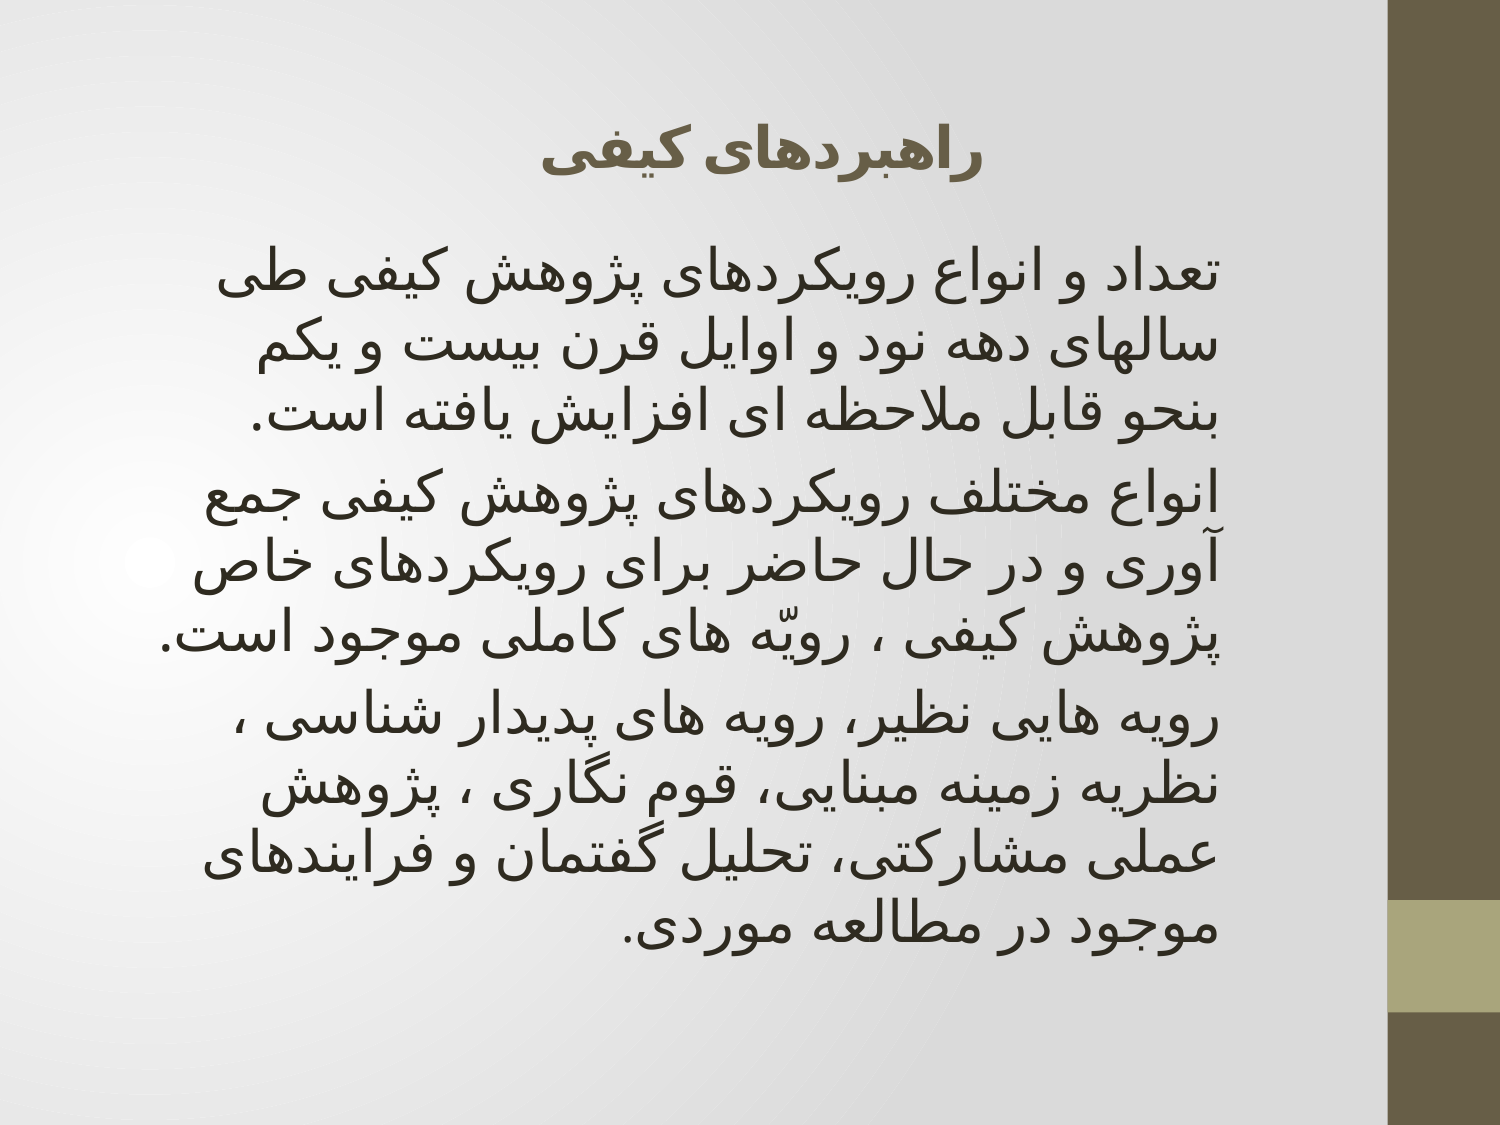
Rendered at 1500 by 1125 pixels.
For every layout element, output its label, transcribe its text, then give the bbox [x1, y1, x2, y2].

title راهبردهای کیفی [125, 75, 1400, 188]
subtitle تعداد و انواع رویکردهای پژوهش کیفی طی سالهای دهه نود و اوایل قرن بیست و یکم بنحو قابل ملاحظه ای افزایش یافته است. انواع مختلف رویکردهای پژوهش کیفی جمع آوری و در حال حاضر برای رویکردهای خاص پژوهش کیفی ، رویّه های کاملی موجود است. رویه هایی نظیر، رویه های پدیدار شناسی ، نظریه زمینه مبنایی، قوم نگاری ، پژوهش عملی مشارکتی، تحلیل گفتمان و فرایندهای موجود در مطالعه موردی. [125, 224, 1238, 988]
